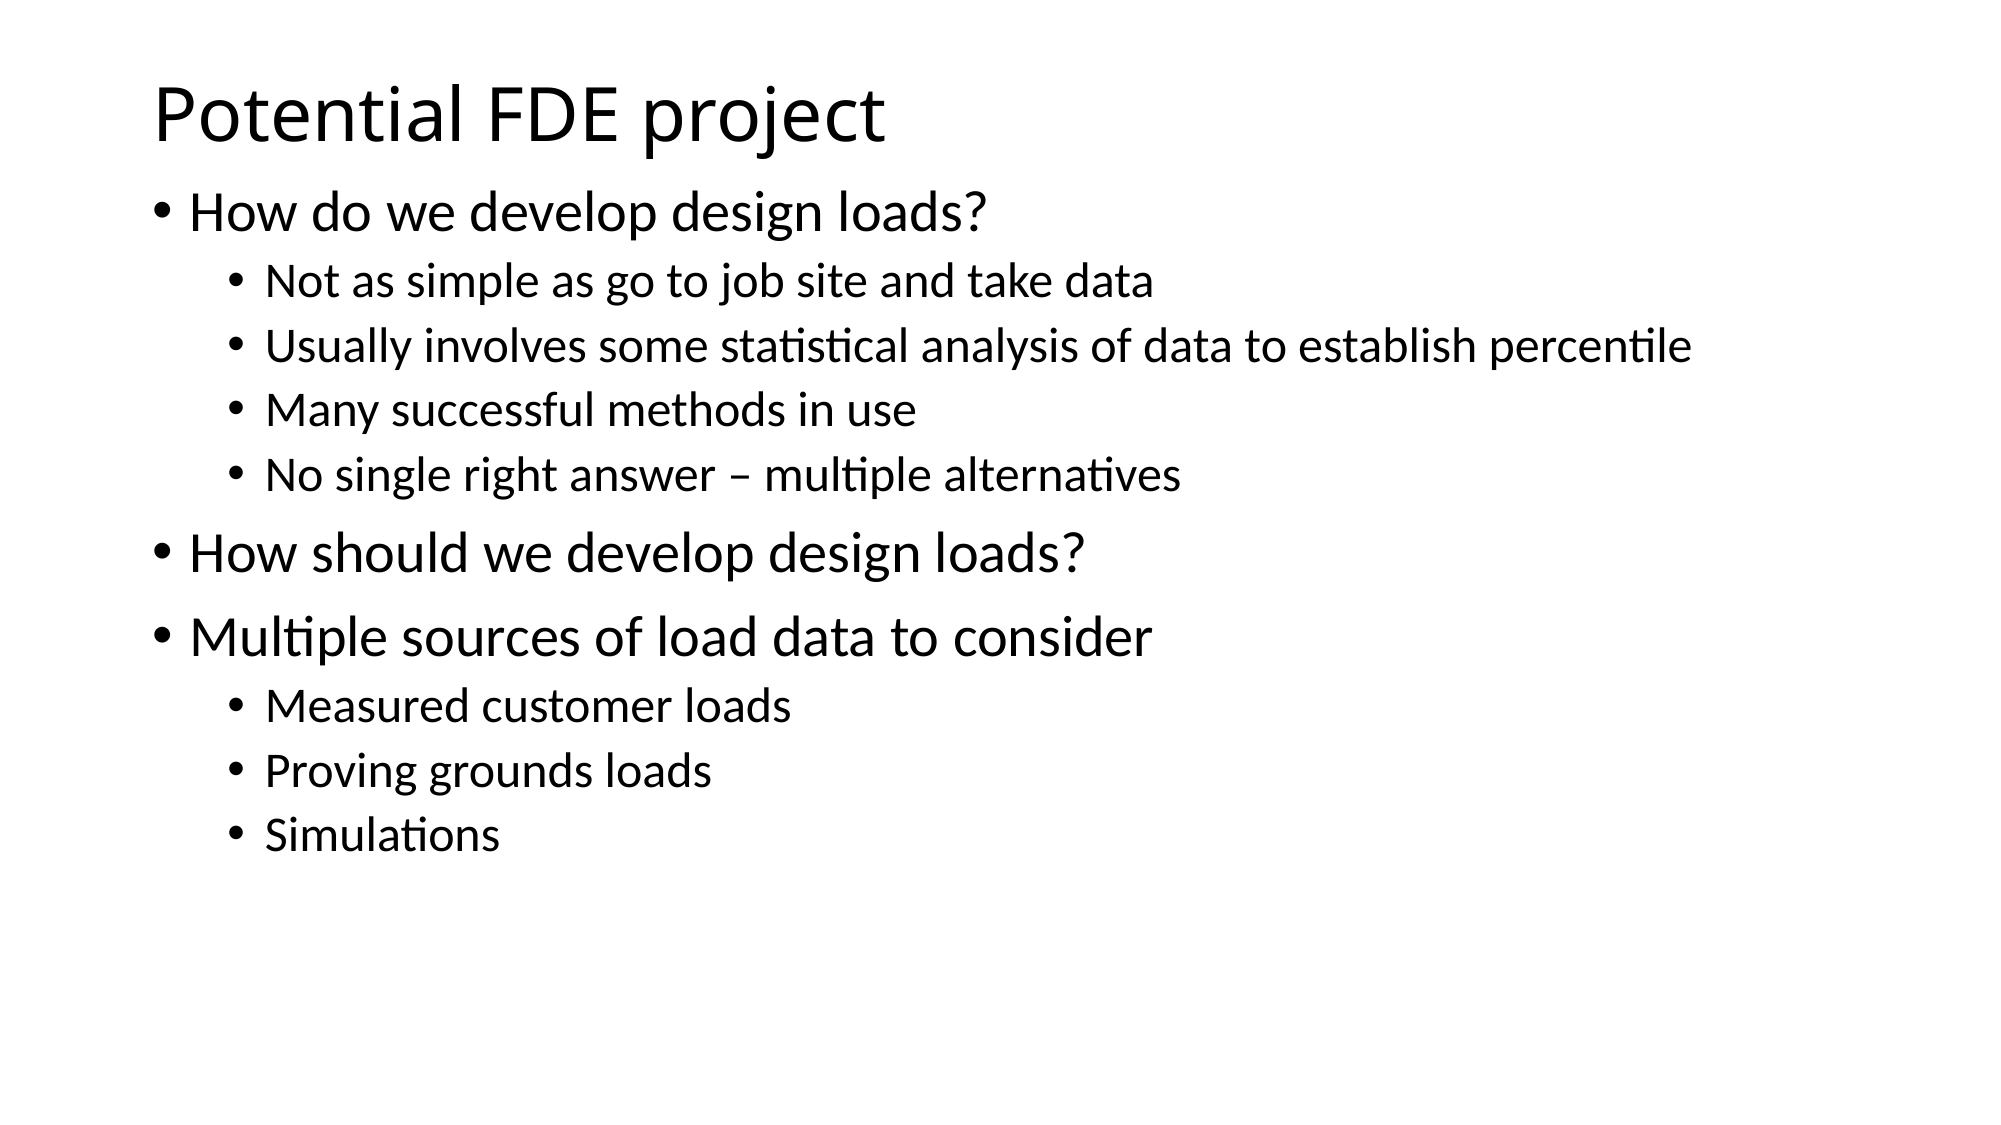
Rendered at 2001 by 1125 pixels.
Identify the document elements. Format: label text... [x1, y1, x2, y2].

title Potential FDE project [137, 59, 1863, 173]
list How do we develop design loads? Not as simple as go to job site and take data Usually involves some statistical analysis of data to establish percentile Many successful methods in use No single right answer – multiple alternatives How should we develop design loads? Multiple sources of load data to consider Measured customer loads Proving grounds loads Simulations [137, 173, 1923, 1014]
